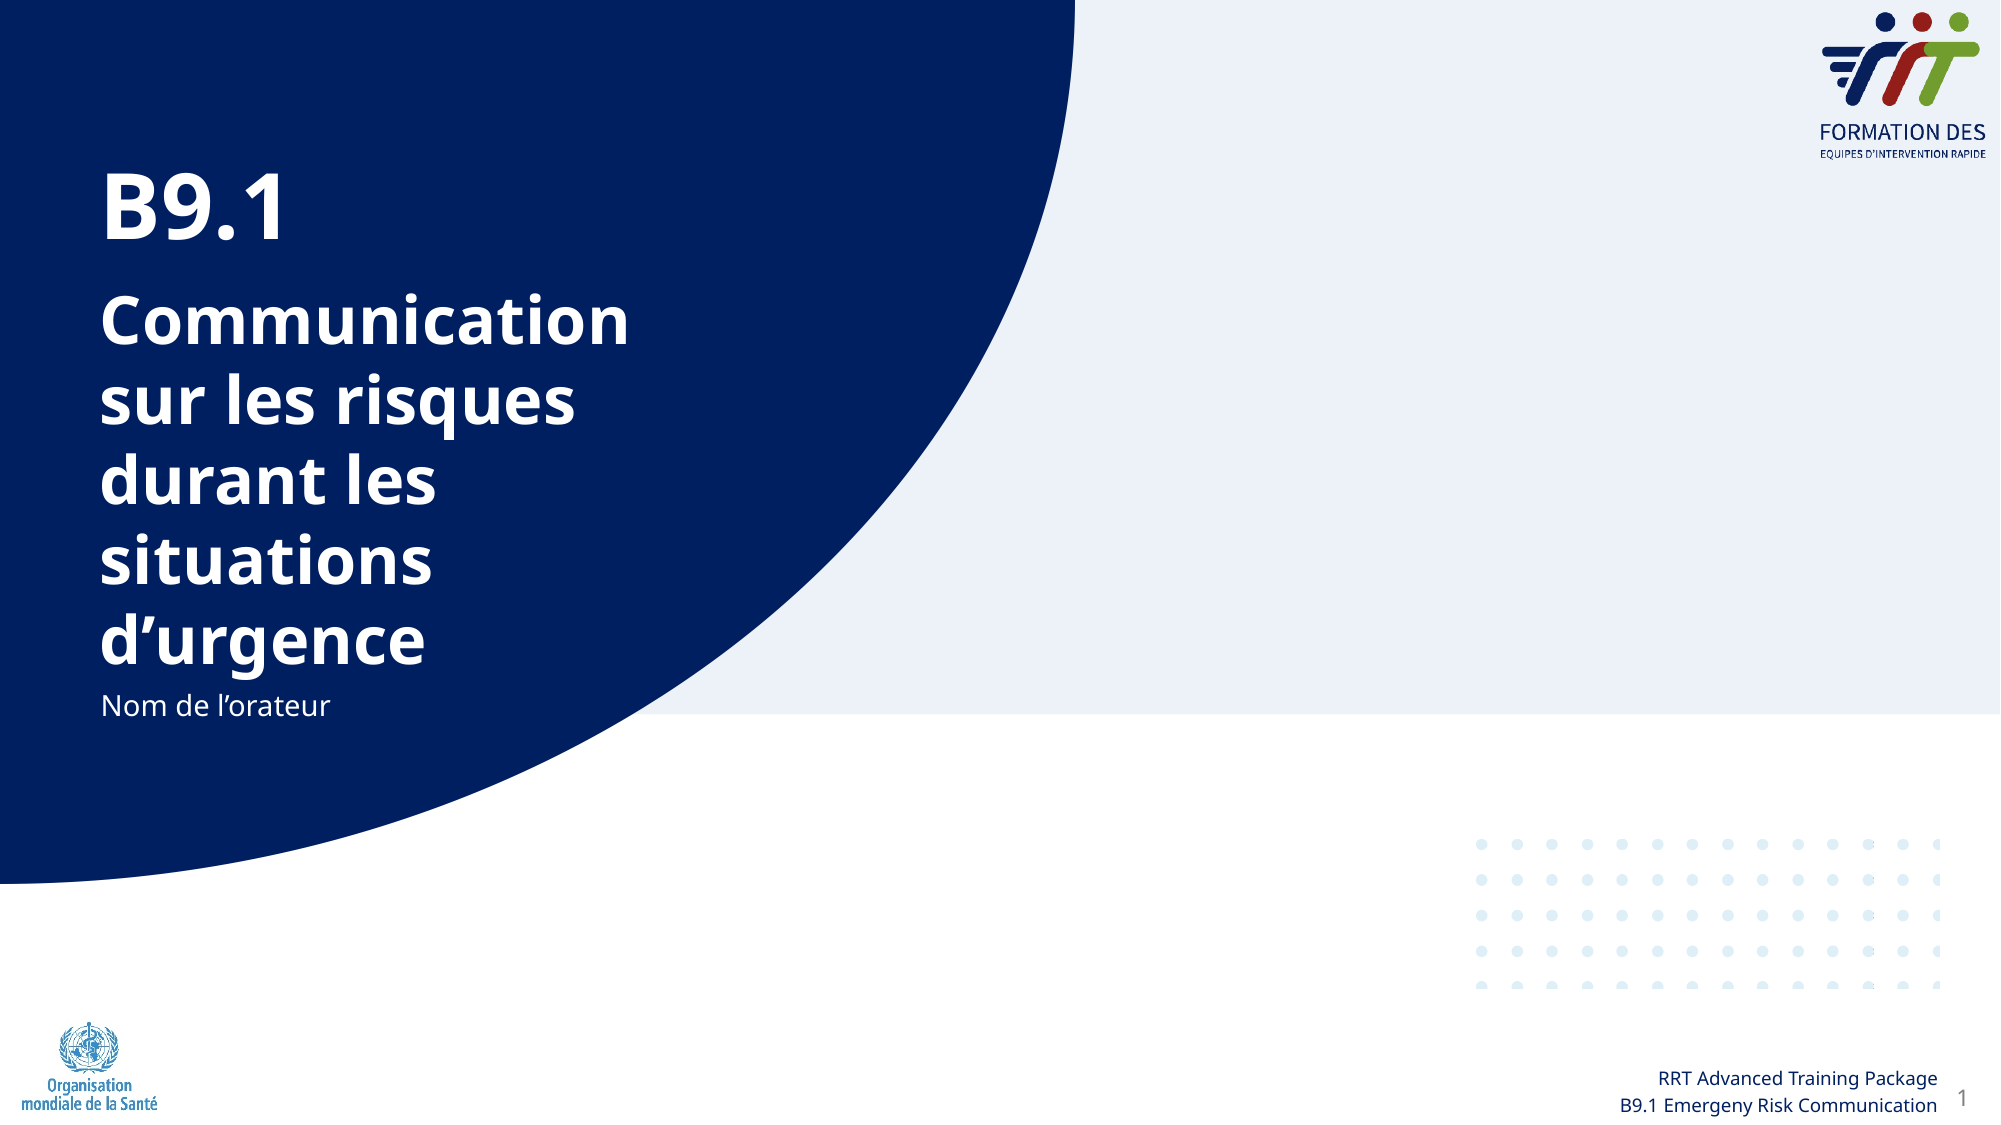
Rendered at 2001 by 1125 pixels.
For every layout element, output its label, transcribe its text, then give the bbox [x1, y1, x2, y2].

text_box Nom de l’orateur [93, 686, 476, 730]
picture [1476, 839, 1940, 989]
text_box Communication sur les risques durant les situations d’urgence [92, 270, 736, 686]
picture [20, 1020, 158, 1111]
text_box B9.1 [92, 141, 464, 266]
picture [0, 0, 1075, 884]
picture [1820, 11, 1986, 160]
